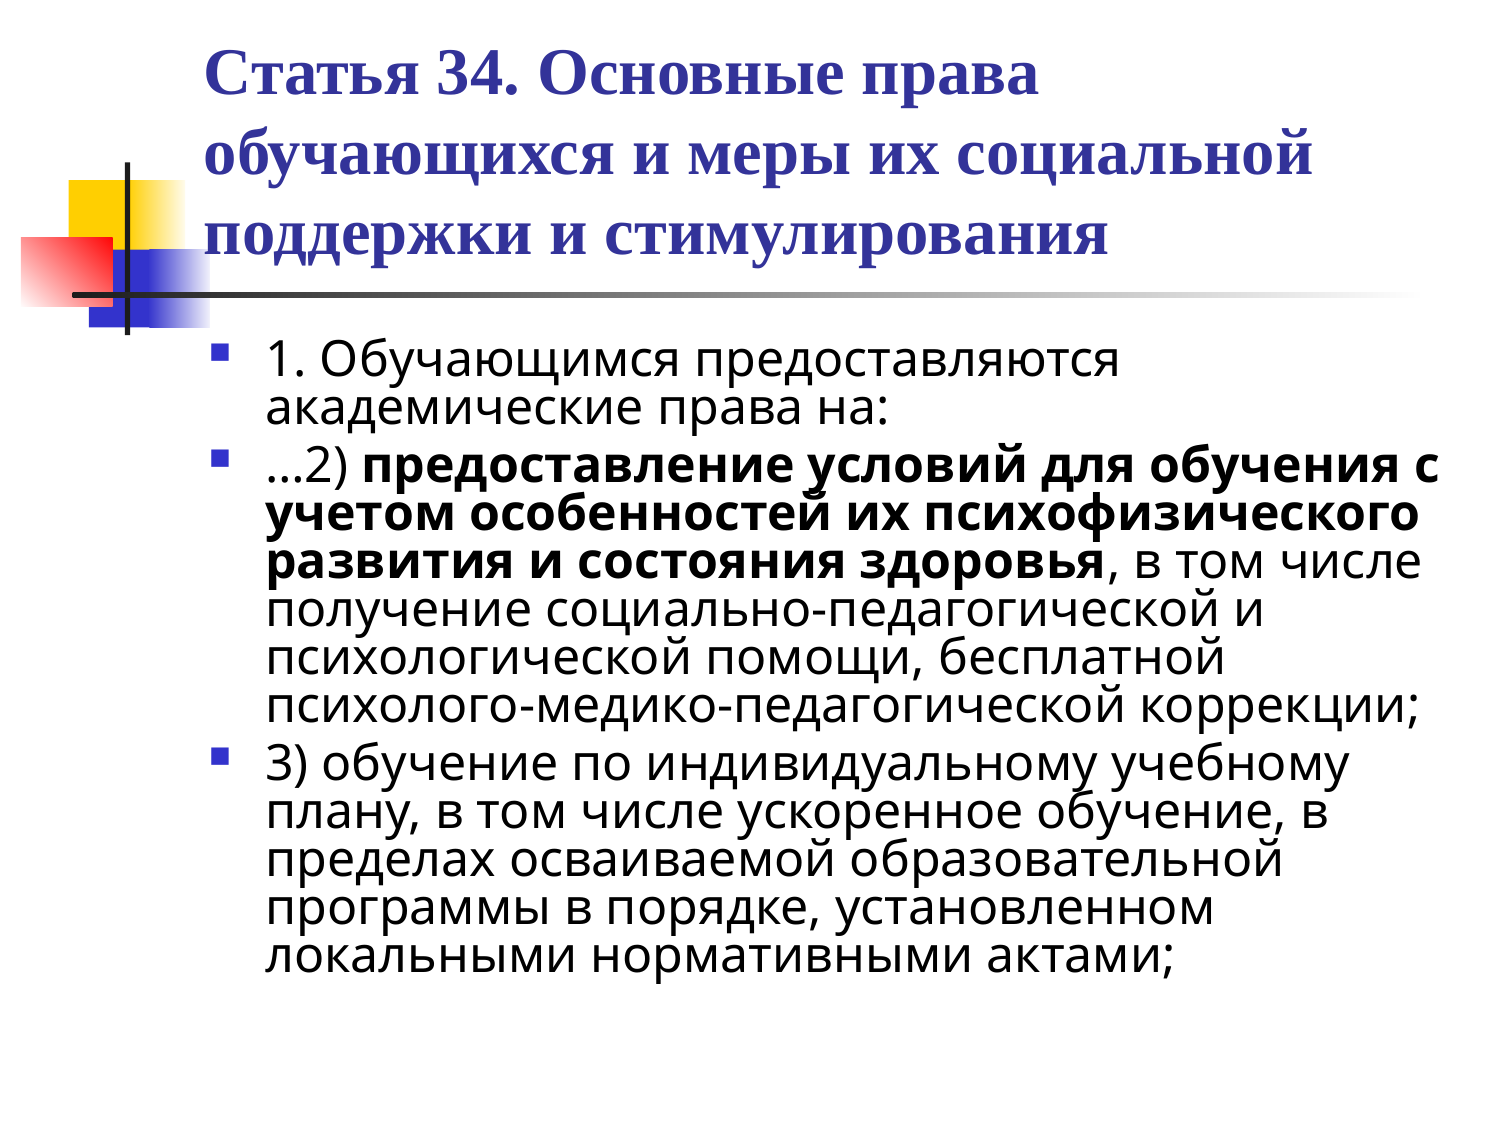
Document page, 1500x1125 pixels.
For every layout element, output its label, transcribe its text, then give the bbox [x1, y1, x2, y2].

title Статья 34. Основные права обучающихся и меры их социальной поддержки и стимулирования [188, 34, 1468, 276]
list 1. Обучающимся предоставляются академические права на: …2) предоставление условий для обучения с учетом особенностей их психофизического развития и состояния здоровья, в том числе получение социально-педагогической и психологической помощи, бесплатной психолого-медико-педагогической коррекции; 3) обучение по индивидуальному учебному плану, в том числе ускоренное обучение, в пределах осваиваемой образовательной программы в порядке, установленном локальными нормативными актами; [193, 330, 1470, 1007]
